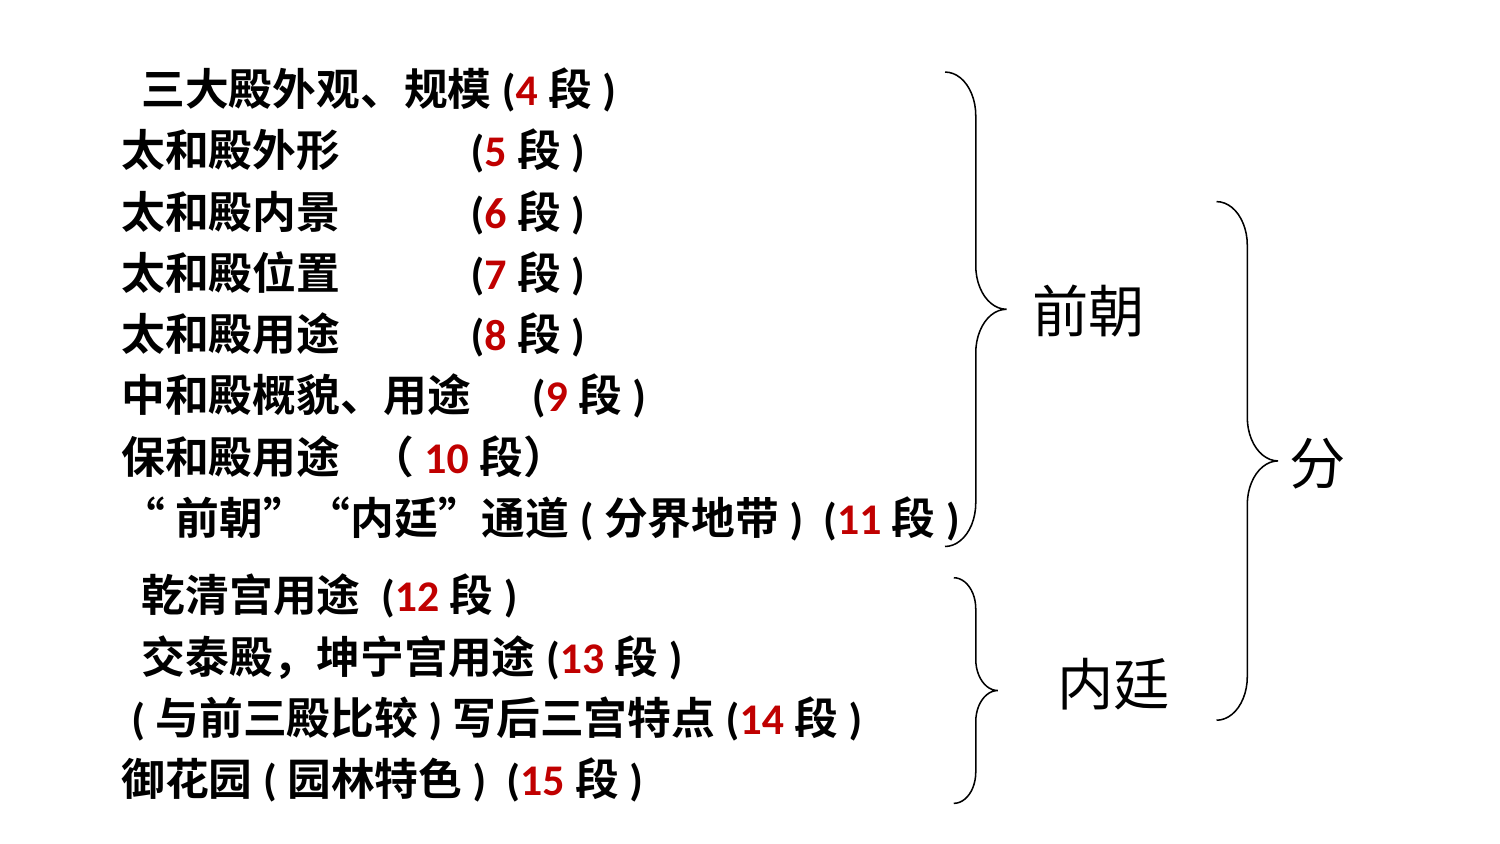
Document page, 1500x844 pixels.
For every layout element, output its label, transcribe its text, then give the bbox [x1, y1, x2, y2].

text_box 三大殿外观、规模(4段) 太和殿外形 (5段) 太和殿内景 (6段) 太和殿位置 (7段) 太和殿用途 (8段) 中和殿概貌、用途 (9段) 保和殿用途 （10段） “前朝”“内廷”通道(分界地带) (11段) [110, 56, 1067, 562]
text_box [953, 577, 998, 804]
text_box 乾清宫用途 (12段) 交泰殿，坤宁宫用途(13段) (与前三殿比较)写后三宫特点(14段) 御花园(园林特色) (15段) [110, 562, 1067, 819]
text_box 分 [1278, 422, 1435, 500]
text_box 内廷 [1046, 643, 1203, 721]
text_box [945, 72, 1007, 547]
text_box 前朝 [1021, 270, 1178, 348]
text_box [1216, 201, 1279, 721]
